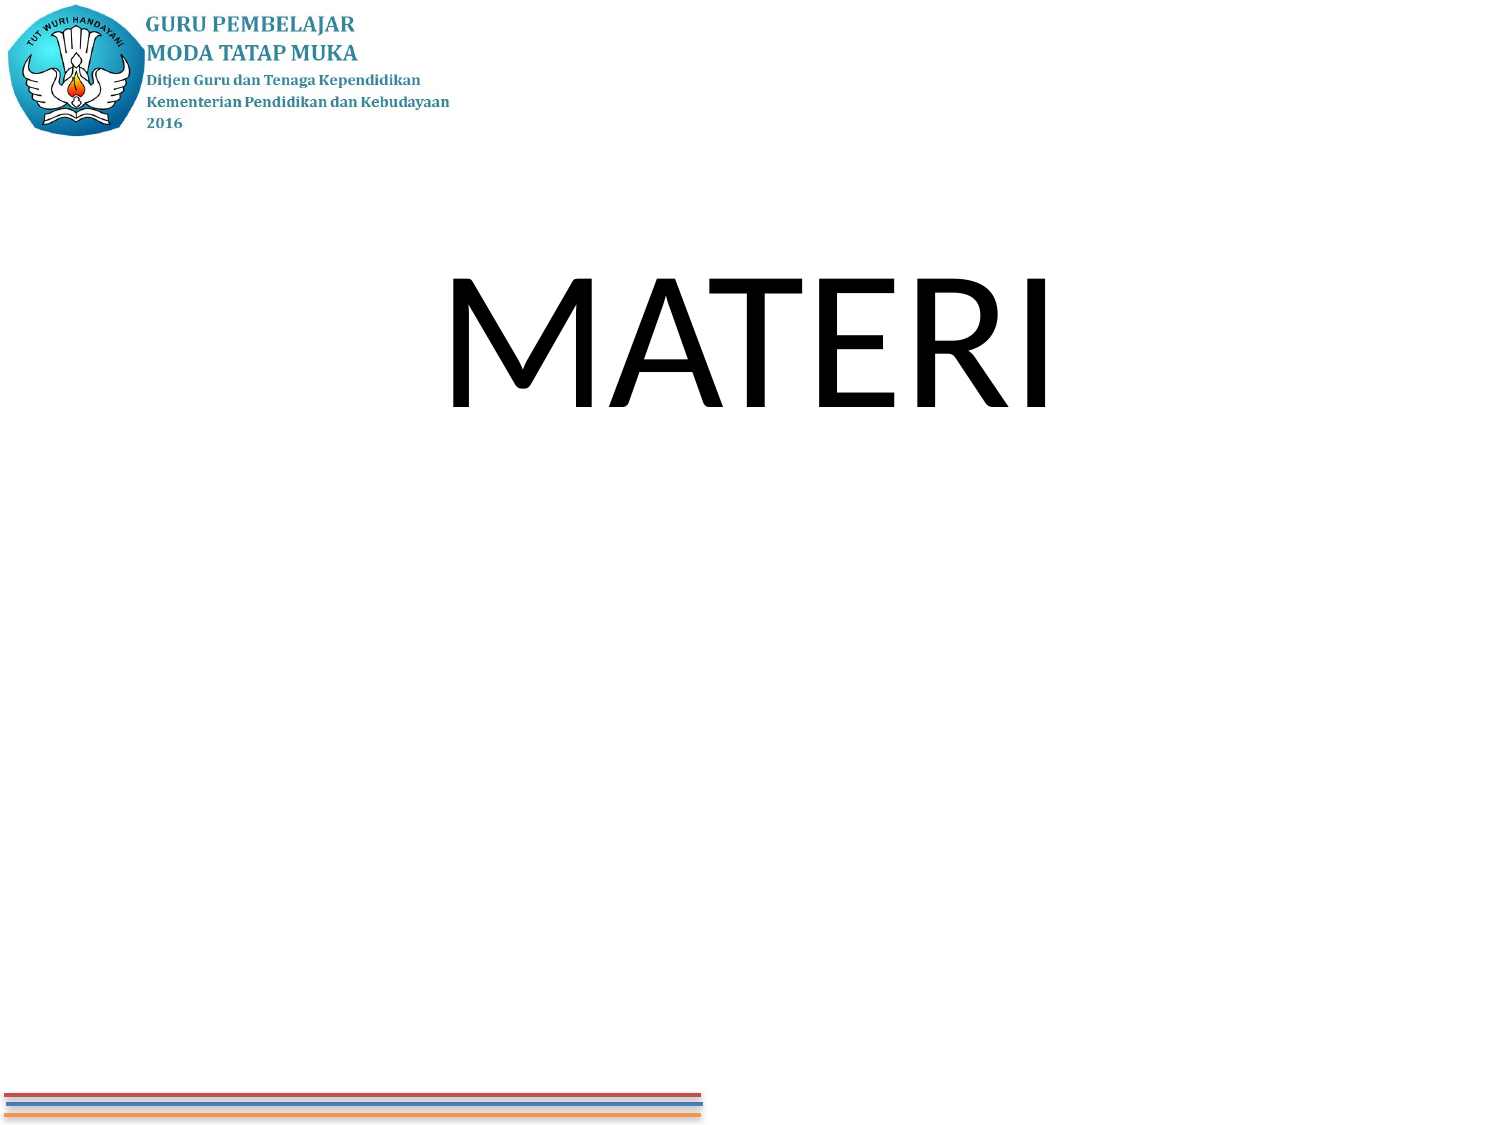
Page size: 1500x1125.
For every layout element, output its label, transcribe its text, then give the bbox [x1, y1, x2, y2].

picture [4, 0, 455, 139]
title MATERI [75, 45, 1425, 610]
